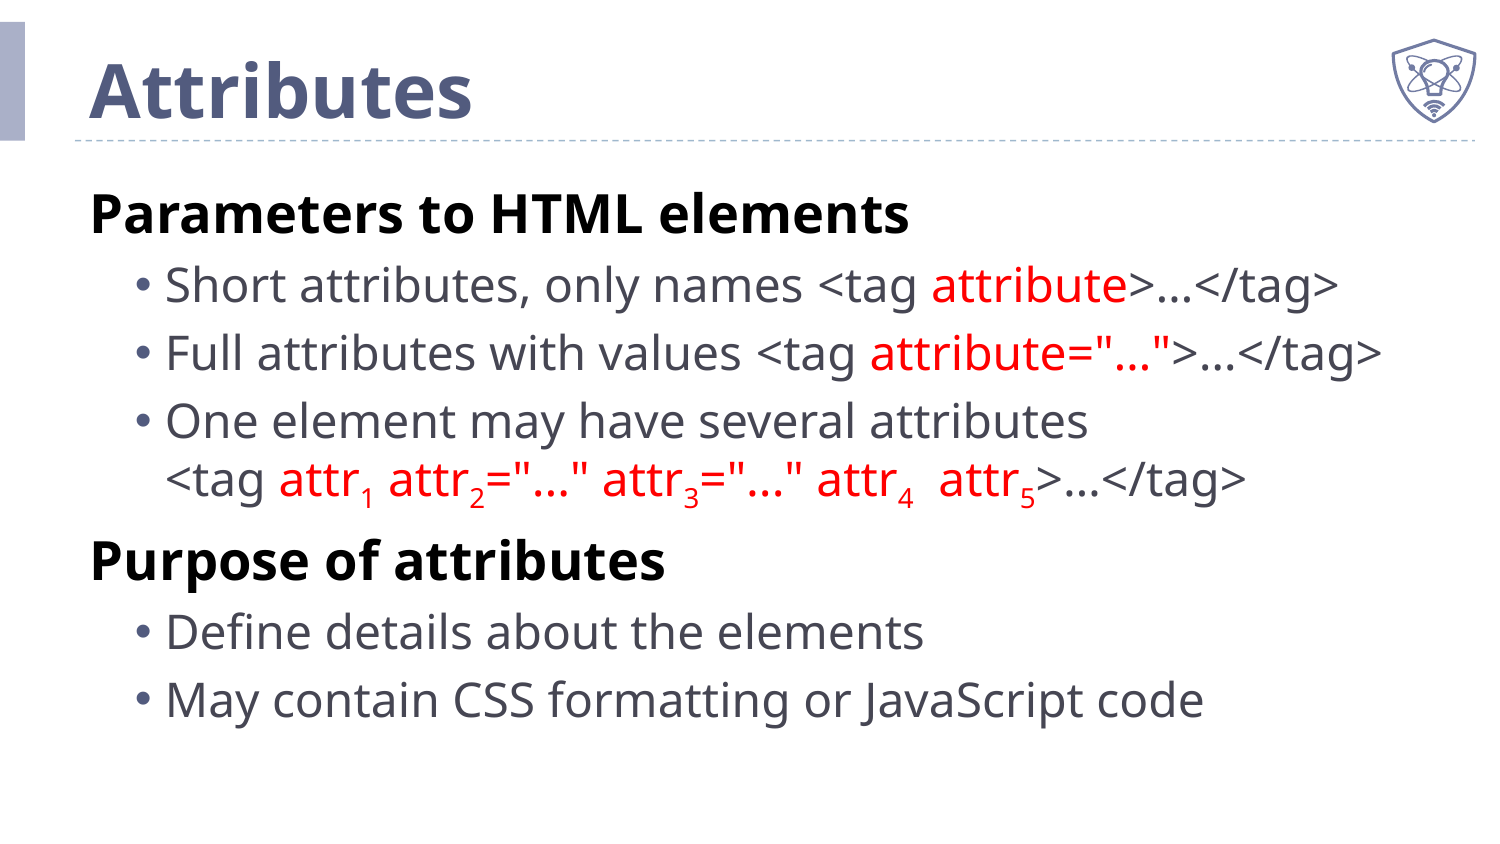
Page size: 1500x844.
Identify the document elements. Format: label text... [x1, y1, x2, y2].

list Parameters to HTML elements Short attributes, only names <tag attribute>…</tag> Full attributes with values <tag attribute="…">…</tag> One element may have several attributes <tag attr1 attr2="..." attr3="..." attr4 attr5>…</tag> Purpose of attributes Define details about the elements May contain CSS formatting or JavaScript code [75, 171, 1475, 835]
title Attributes [75, 18, 1475, 141]
